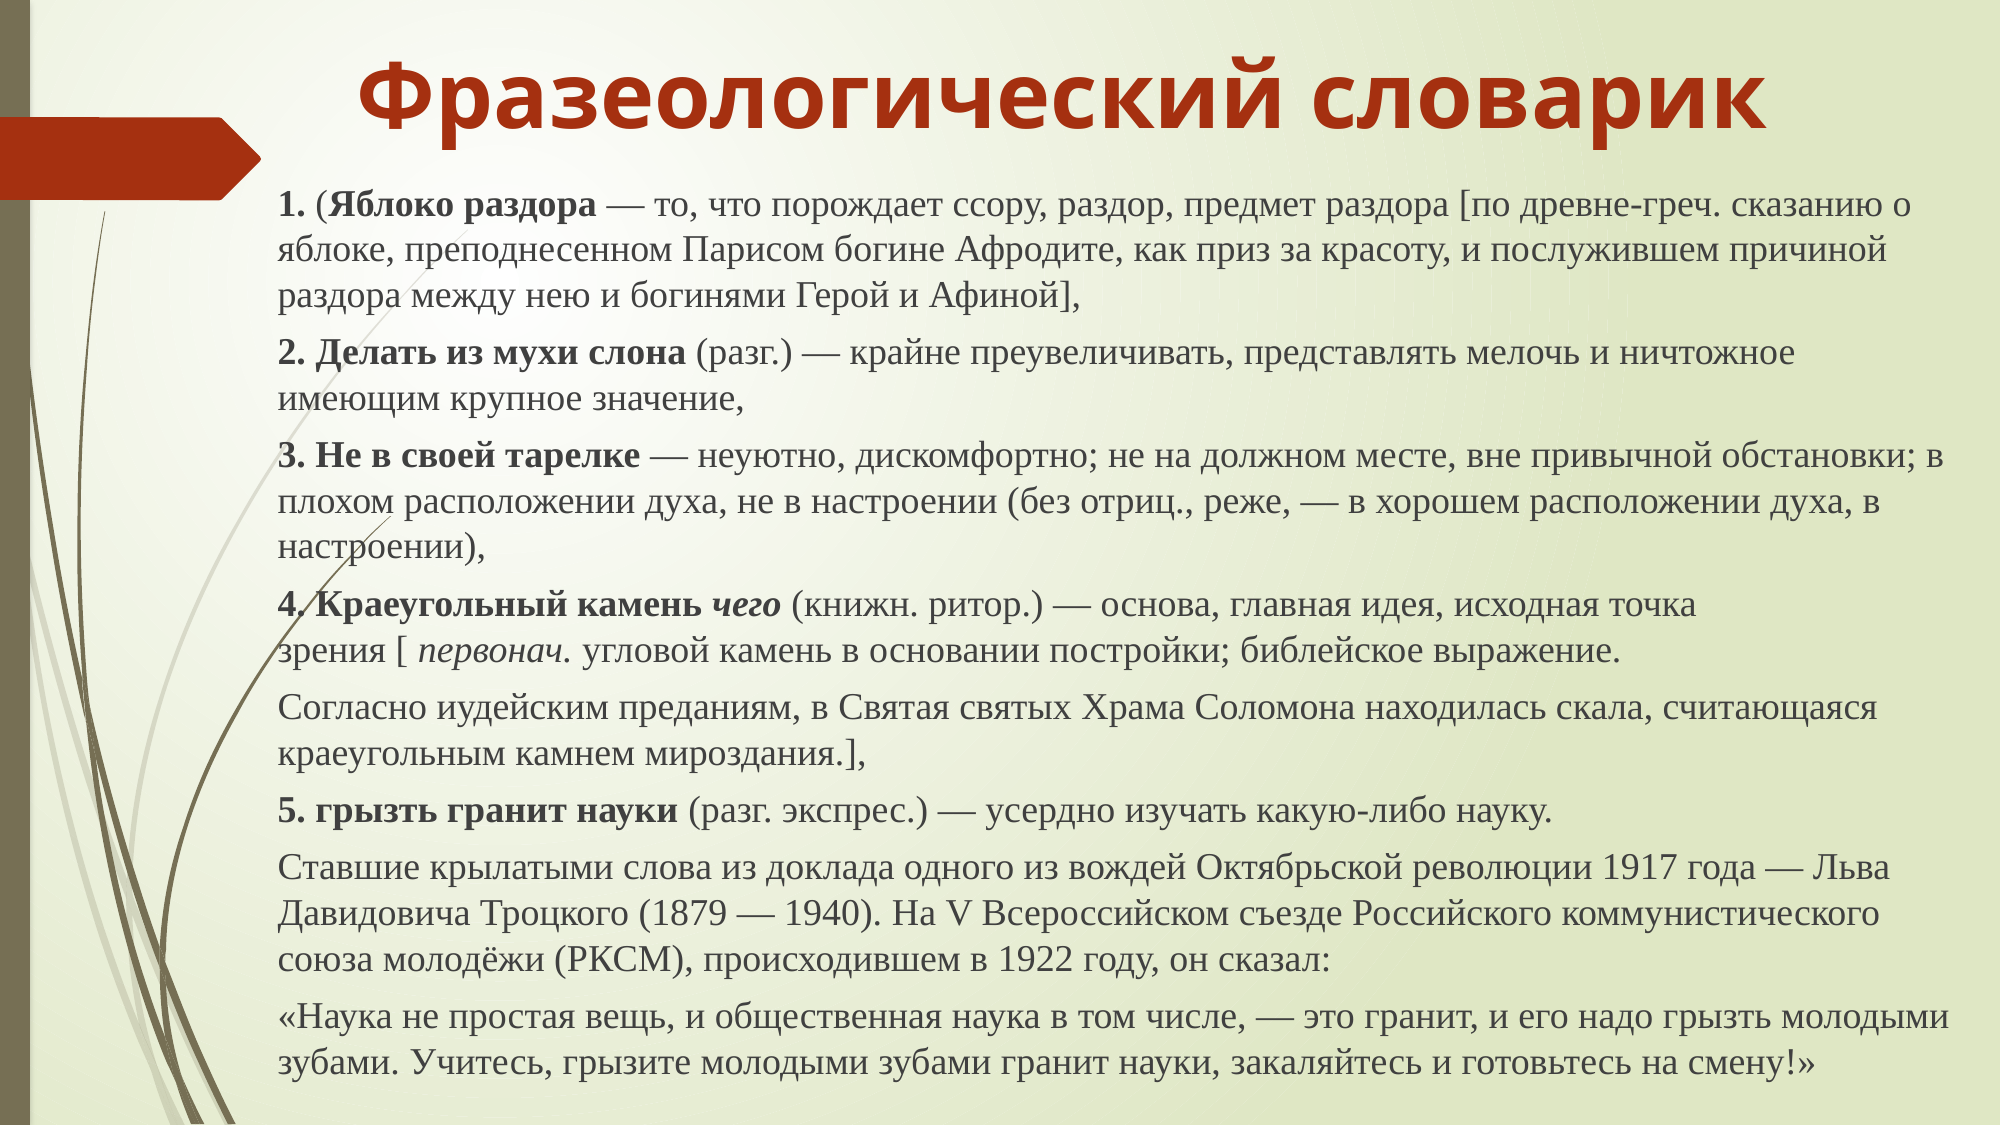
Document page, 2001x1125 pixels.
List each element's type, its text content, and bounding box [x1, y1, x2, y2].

title Фразеологический словарик [341, 29, 1888, 170]
list 1. (Яблоко раздора — то, что порождает ссору, раздор, предмет раздора [по древне-греч. сказанию о яблоке, преподнесенном Парисом богине Афродите, как приз за красоту, и послужившем причиной раздора между нею и богинями Герой и Афиной], 2. Делать из мухи слона (разг.) — крайне преувеличивать, представлять мелочь и ничтожное имеющим крупное значение, 3. Не в своей тарелке — неуютно, дискомфортно; не на должном месте, вне привычной обстановки; в плохом расположении духа, не в настроении (без отриц., реже, — в хорошем расположении духа, в настроении), 4. Краеугольный камень чего (книжн. ритор.) — основа, главная идея, исходная точка зрения [ первонач. угловой камень в основании постройки; библейское выражение. Согласно иудейским преданиям, в Святая святых Храма Соломона находилась скала, считающаяся краеугольным камнем мироздания.], 5. грызть гранит науки (разг. экспрес.) — усердно изучать какую-либо науку. Ставшие крылатыми слова из доклада одного из вождей Октябрьской революции 1917 года — Льва Давидовича Троцкого (1879 — 1940). На V Всероссийском съезде Российского коммунистического союза молодёжи (РКСМ), происходившем в 1922 году, он сказал: «Наука не простая вещь, и общественная наука в том числе, — это гранит, и его надо грызть молодыми зубами. Учитесь, грызите молодыми зубами гранит науки, закаляйтесь и готовьтесь на смену!» [262, 170, 1982, 1125]
